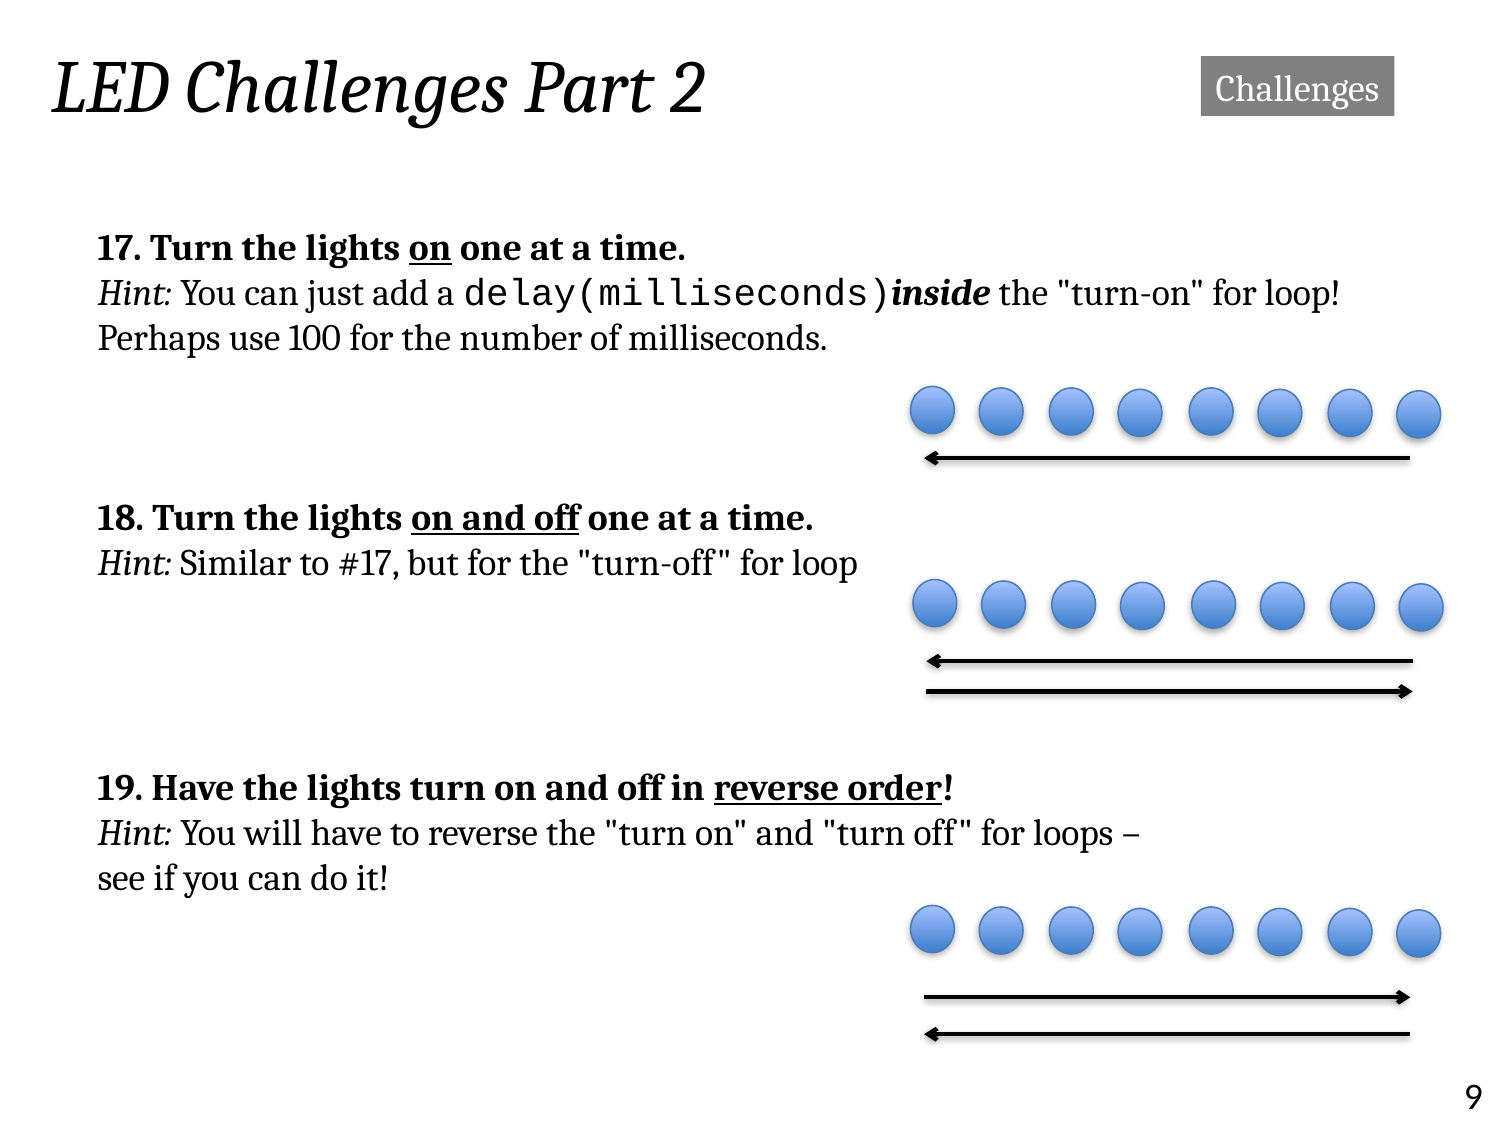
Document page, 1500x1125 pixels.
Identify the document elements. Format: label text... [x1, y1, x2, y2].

text_box [1396, 909, 1442, 958]
text_box [1048, 387, 1094, 436]
text_box 17. Turn the lights on one at a time. Hint: You can just add a delay(milliseconds)inside the "turn-on" for loop! Perhaps use 100 for the number of milliseconds. 18. Turn the lights on and off one at a time. Hint: Similar to #17, but for the "turn-off" for loop 19. Have the lights turn on and off in reverse order! Hint: You will have to reverse the "turn on" and "turn off" for loops – see if you can do it! [82, 215, 1400, 995]
text_box [1188, 906, 1234, 955]
text_box [1257, 388, 1303, 438]
text_box [1188, 387, 1234, 436]
text_box [978, 906, 1024, 955]
text_box [1259, 581, 1305, 631]
text_box 9 [1449, 1064, 1500, 1125]
text_box [1048, 906, 1094, 955]
text_box [1117, 388, 1163, 438]
text_box [1329, 581, 1376, 631]
text_box [909, 904, 956, 954]
text_box [1257, 907, 1303, 957]
text_box [1051, 580, 1097, 629]
text_box [1398, 583, 1444, 632]
text_box [909, 385, 956, 435]
text_box [1119, 581, 1166, 631]
text_box LED Challenges Part 2 [36, 30, 1026, 136]
text_box [978, 387, 1024, 436]
text_box Challenges [1200, 56, 1395, 116]
text_box [1396, 390, 1442, 439]
text_box [980, 580, 1027, 629]
text_box [1117, 907, 1163, 957]
text_box [1327, 907, 1373, 957]
text_box [912, 578, 958, 628]
text_box [1327, 388, 1373, 438]
text_box [1191, 580, 1237, 629]
